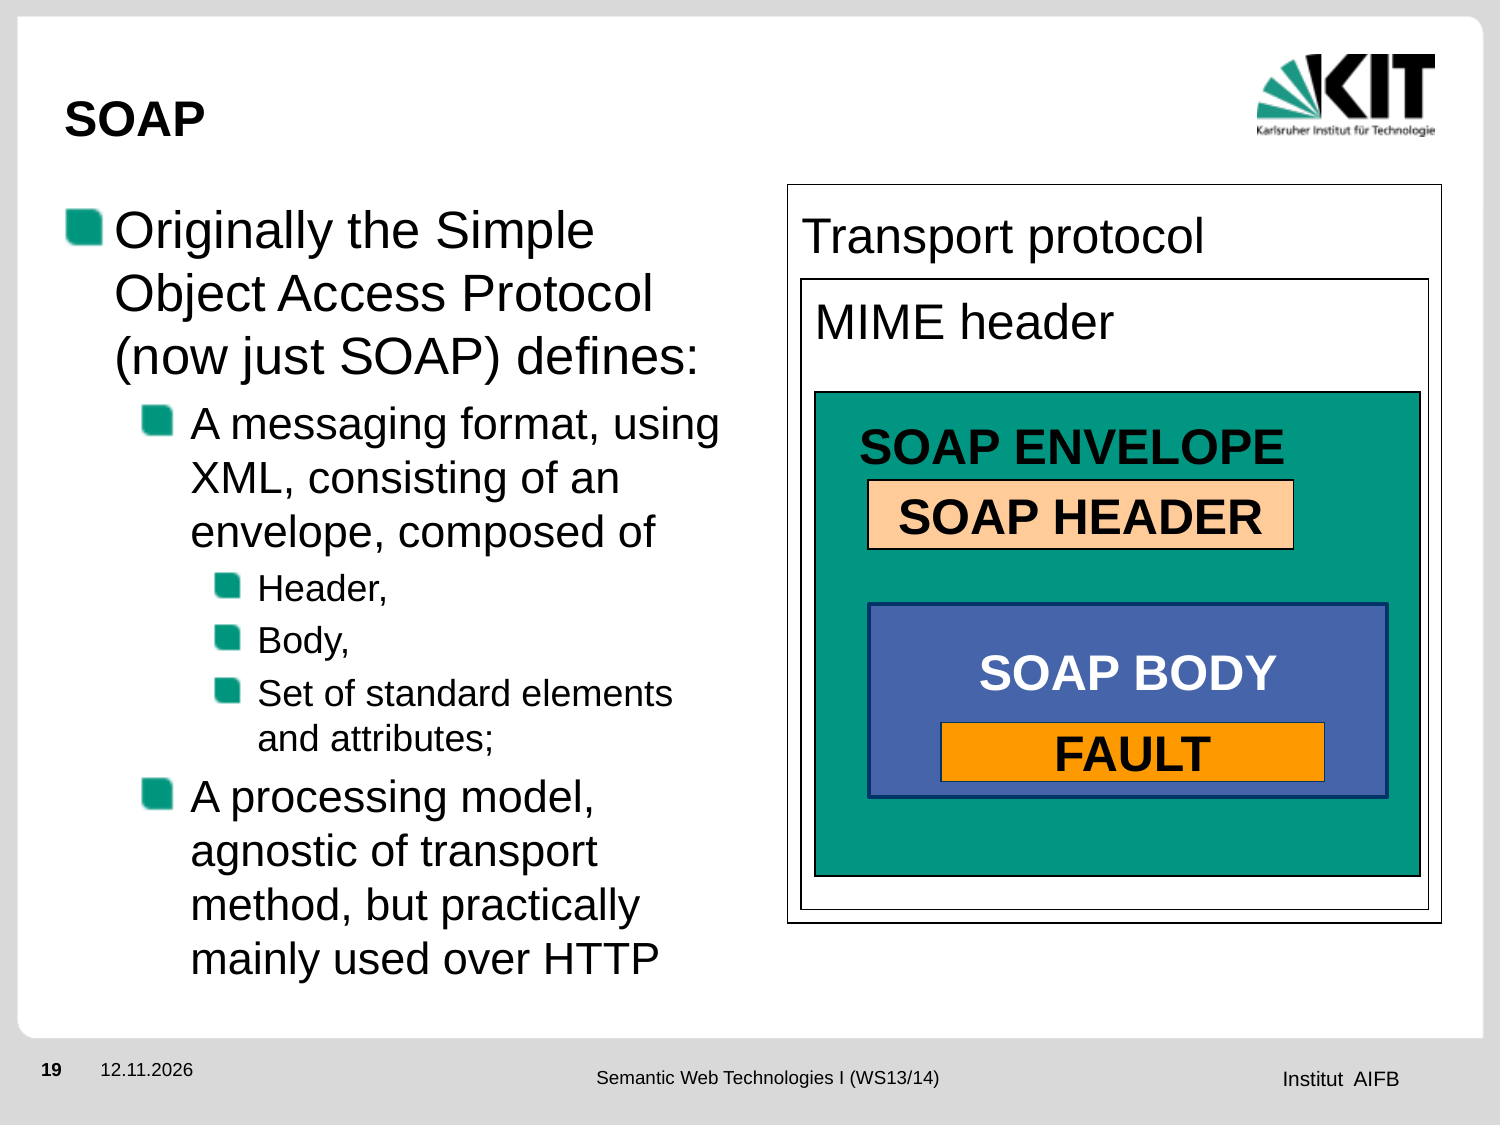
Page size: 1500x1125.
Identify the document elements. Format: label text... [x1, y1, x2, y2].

picture [0, 0, 1500, 1125]
title SOAP [64, 54, 1198, 147]
list Originally the Simple Object Access Protocol (now just SOAP) defines: A messaging format, using XML, consisting of an envelope, composed of Header, Body, Set of standard elements and attributes; A processing model, agnostic of transport method, but practically mainly used over HTTP [64, 196, 738, 1000]
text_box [787, 184, 1442, 924]
